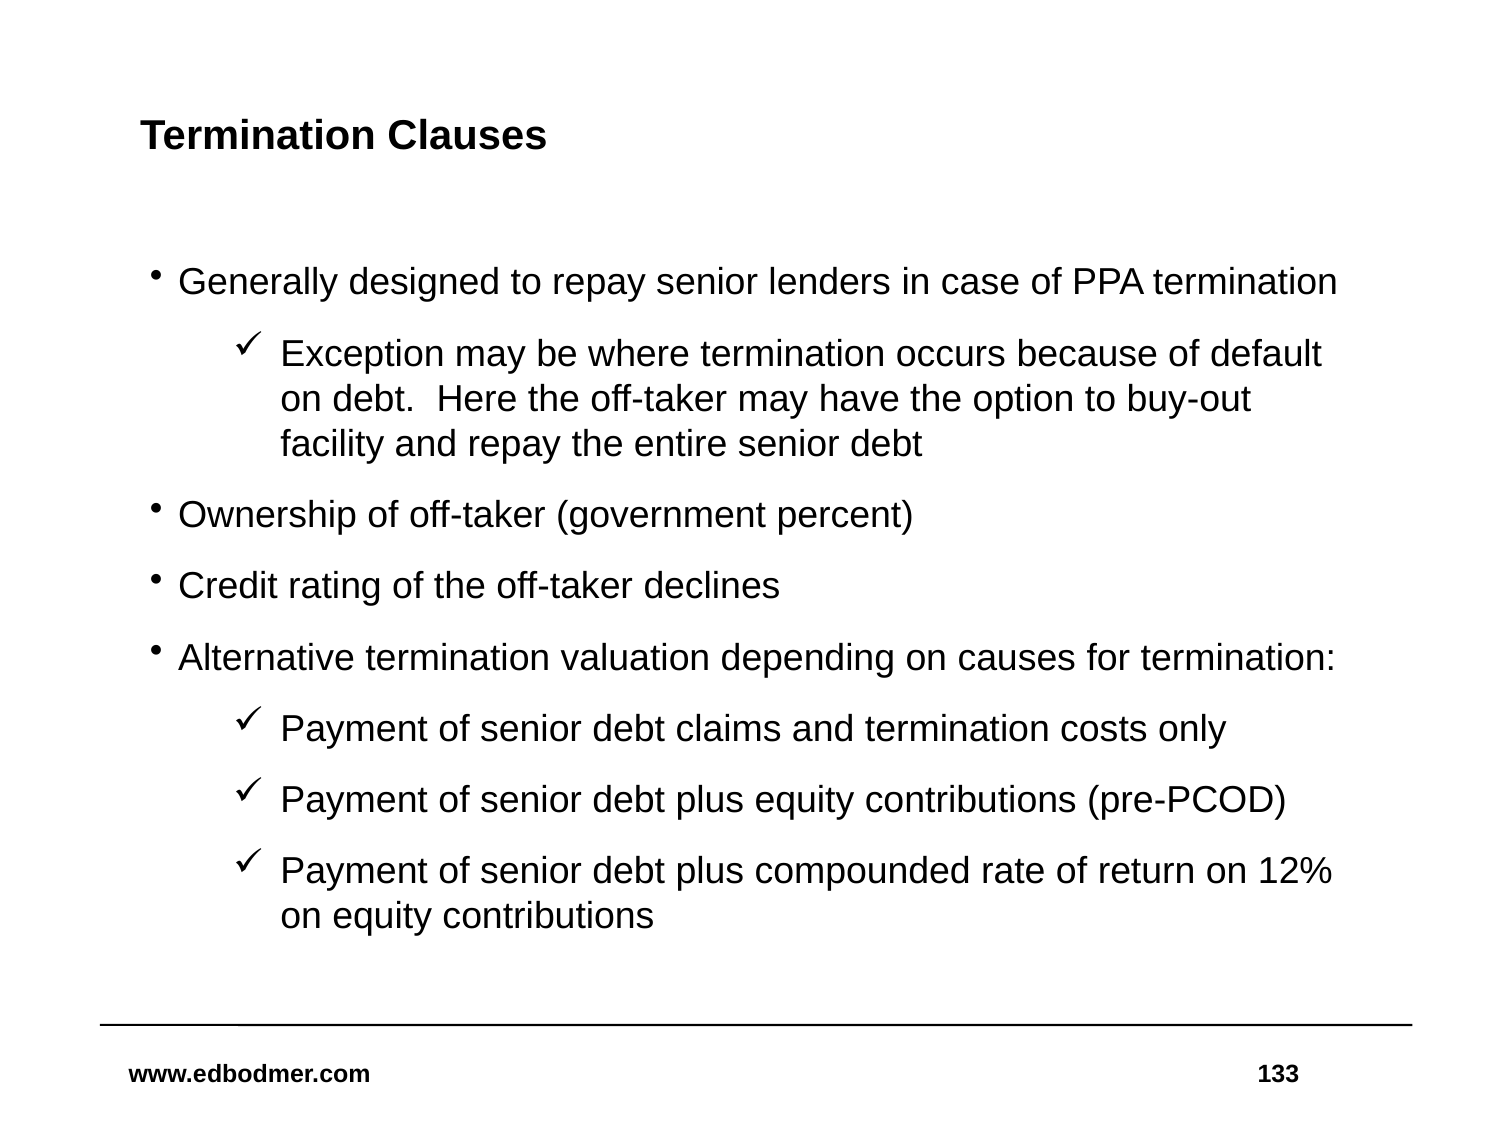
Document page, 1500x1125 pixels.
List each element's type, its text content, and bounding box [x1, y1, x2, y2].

title Termination Clauses [125, 99, 1288, 225]
list Generally designed to repay senior lenders in case of PPA termination Exception may be where termination occurs because of default on debt. Here the off-taker may have the option to buy-out facility and repay the entire senior debt Ownership of off-taker (government percent) Credit rating of the off-taker declines Alternative termination valuation depending on causes for termination: Payment of senior debt claims and termination costs only Payment of senior debt plus equity contributions (pre-PCOD) Payment of senior debt plus compounded rate of return on 12% on equity contributions [125, 249, 1375, 1000]
